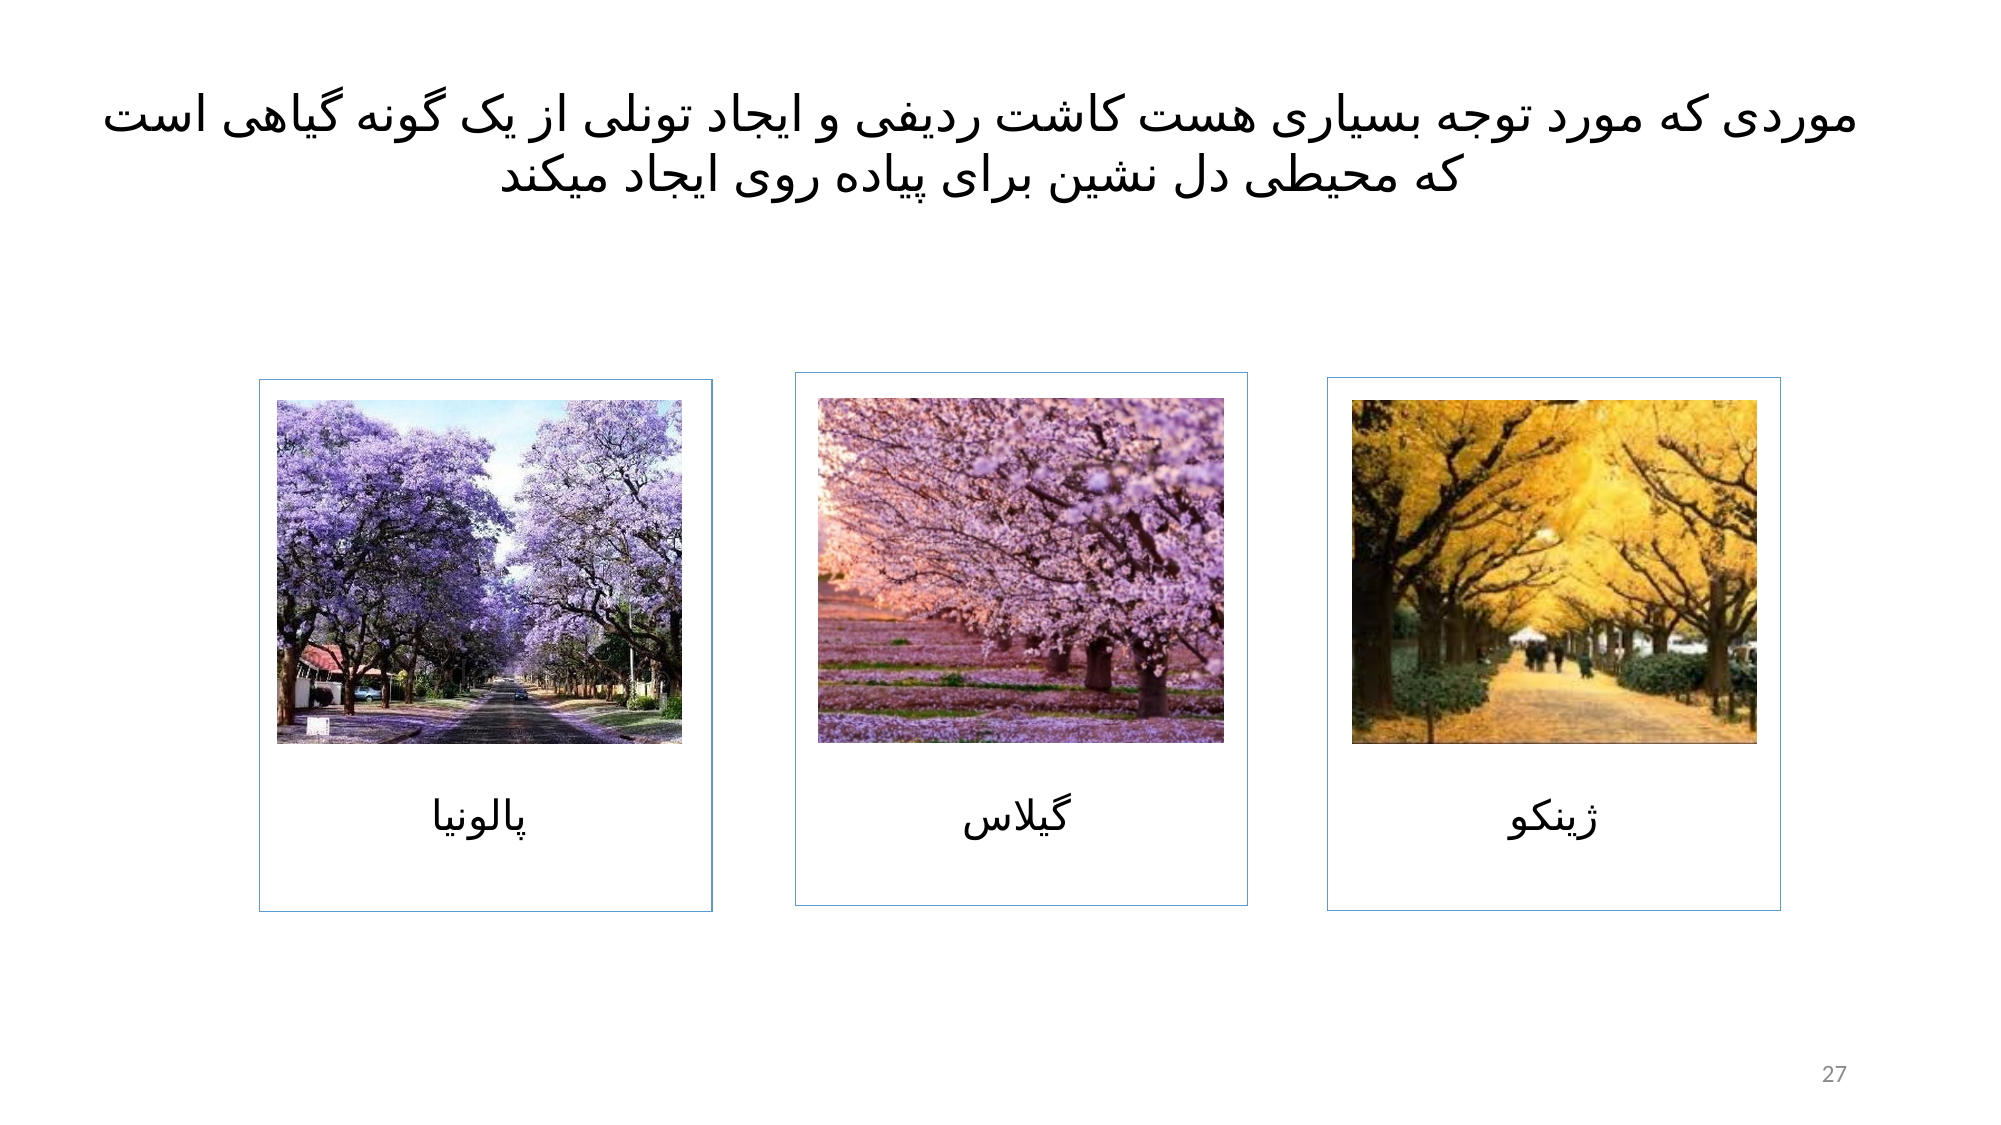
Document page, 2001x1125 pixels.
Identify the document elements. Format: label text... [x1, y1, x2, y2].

slide_number 27 [1782, 1042, 1863, 1103]
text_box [252, 162, 1782, 1125]
text_box موردی که مورد توجه بسیاری هست کاشت ردیفی و ایجاد تونلی از یک گونه گیاهی است که محیطی دل نشین برای پیاده روی ایجاد میکند [31, 74, 1933, 209]
